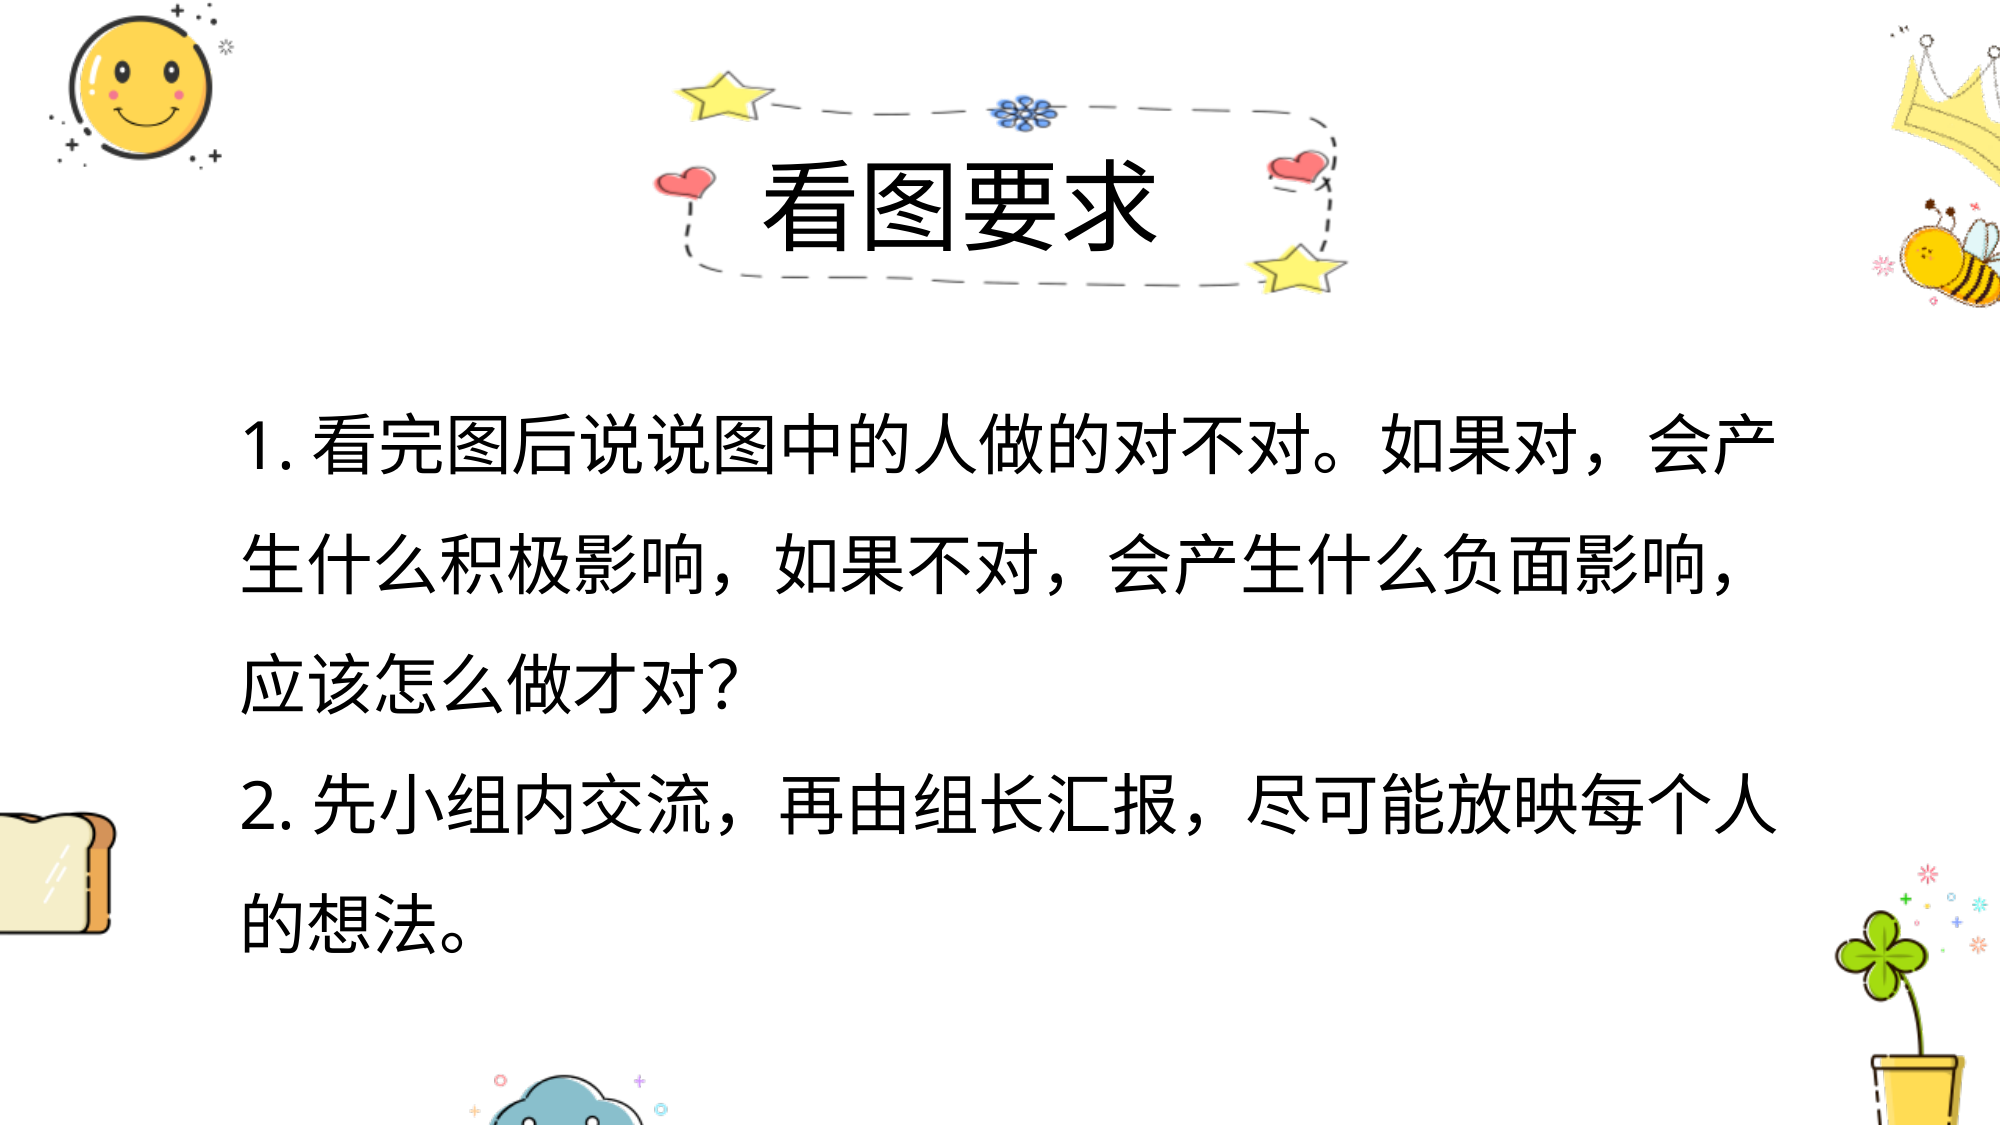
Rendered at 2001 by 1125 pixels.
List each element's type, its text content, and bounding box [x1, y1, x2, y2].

picture [0, 747, 155, 992]
text_box 1.看完图后说说图中的人做的对不对。如果对，会产生什么积极影响，如果不对，会产生什么负面影响，应该怎么做才对？ 2.先小组内交流，再由组长汇报，尽可能放映每个人的想法。 [224, 355, 1804, 970]
picture [1707, 809, 2000, 1125]
picture [1763, 0, 2000, 369]
picture [446, 1014, 691, 1125]
picture [34, 0, 250, 189]
picture [634, 39, 1395, 324]
